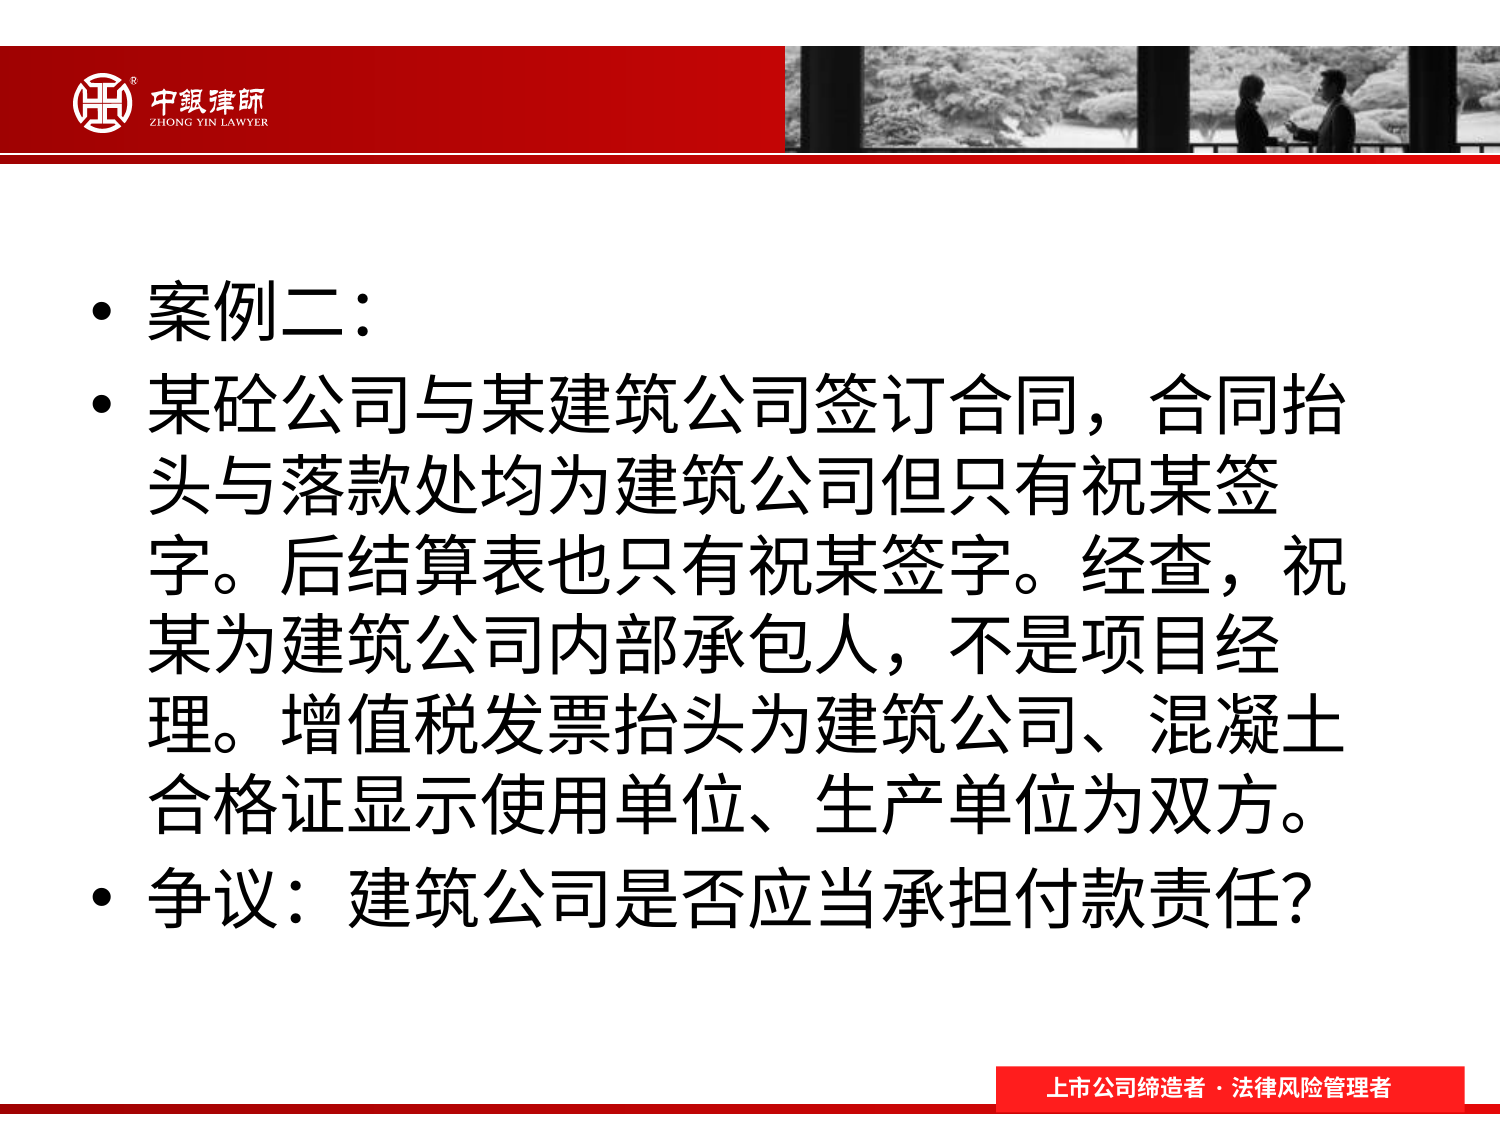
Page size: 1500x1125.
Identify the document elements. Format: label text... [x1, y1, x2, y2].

list 案例二： 某砼公司与某建筑公司签订合同，合同抬头与落款处均为建筑公司但只有祝某签字。后结算表也只有祝某签字。经查，祝某为建筑公司内部承包人，不是项目经理。增值税发票抬头为建筑公司、混凝土合格证显示使用单位、生产单位为双方。 争议：建筑公司是否应当承担付款责任？ [75, 262, 1425, 1005]
picture [73, 73, 268, 133]
